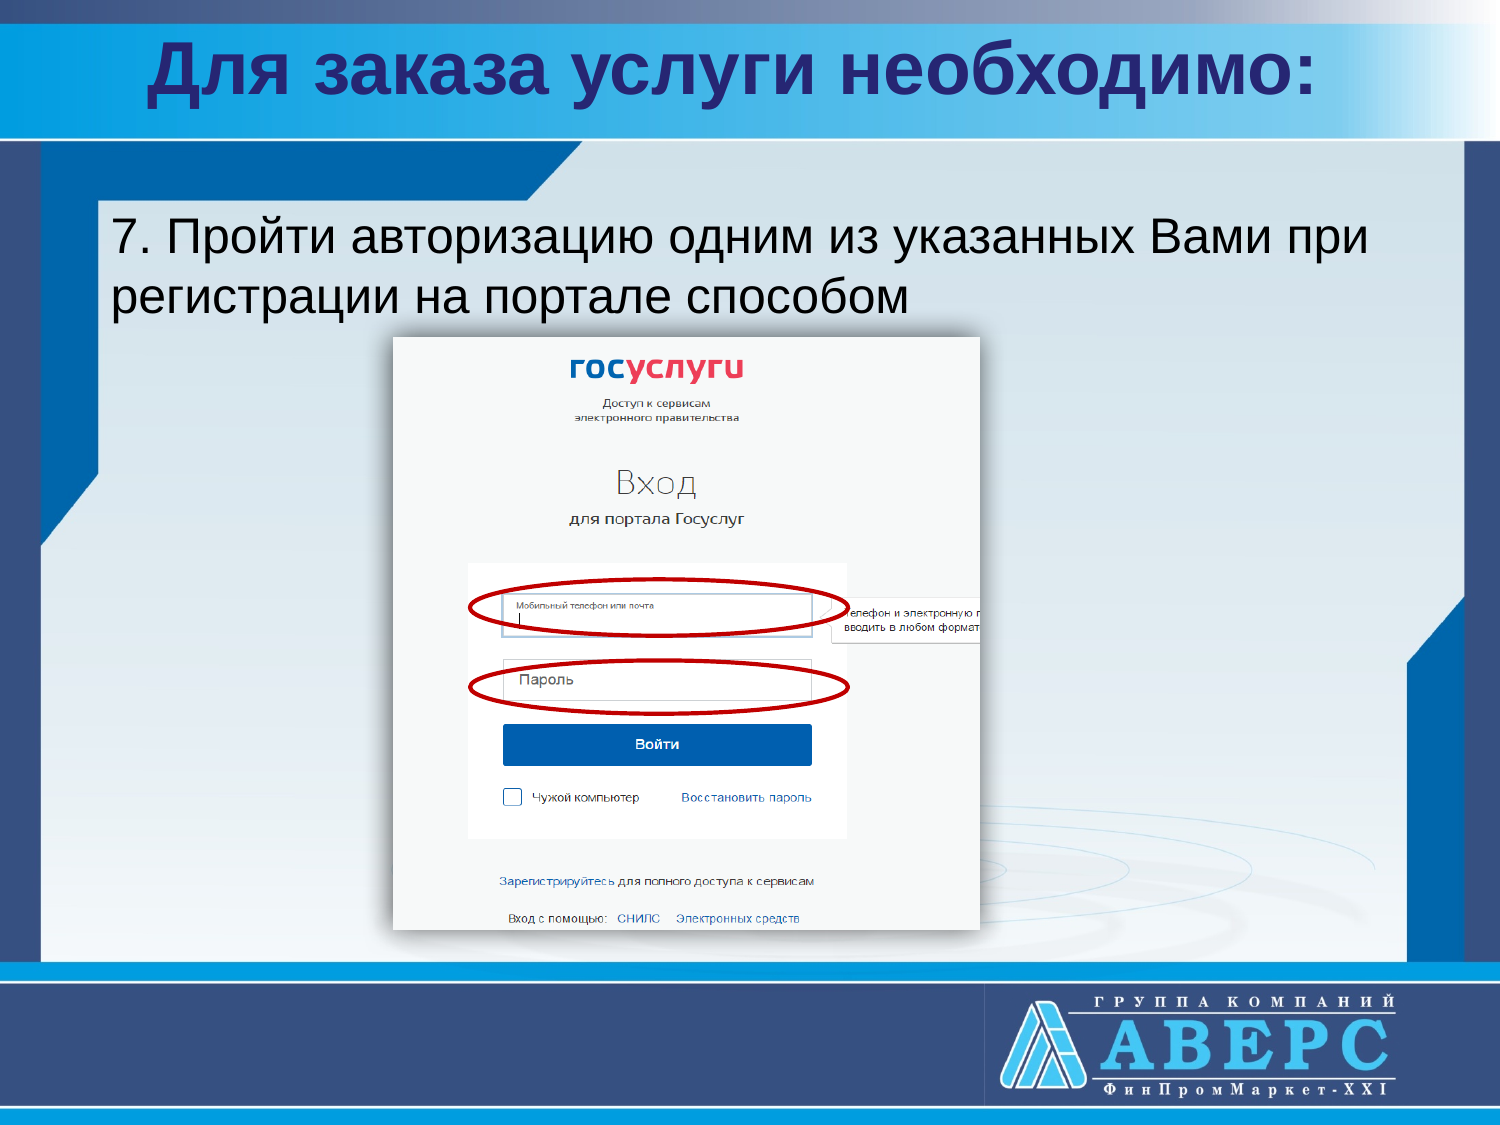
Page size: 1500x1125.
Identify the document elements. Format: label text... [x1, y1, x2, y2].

text_box 7. Пройти авторизацию одним из указанных Вами при регистрации на портале способом [95, 196, 1410, 331]
picture [0, 981, 1500, 1109]
picture [0, 0, 1500, 962]
text_box Для заказа услуги необходимо: [132, 11, 1334, 117]
